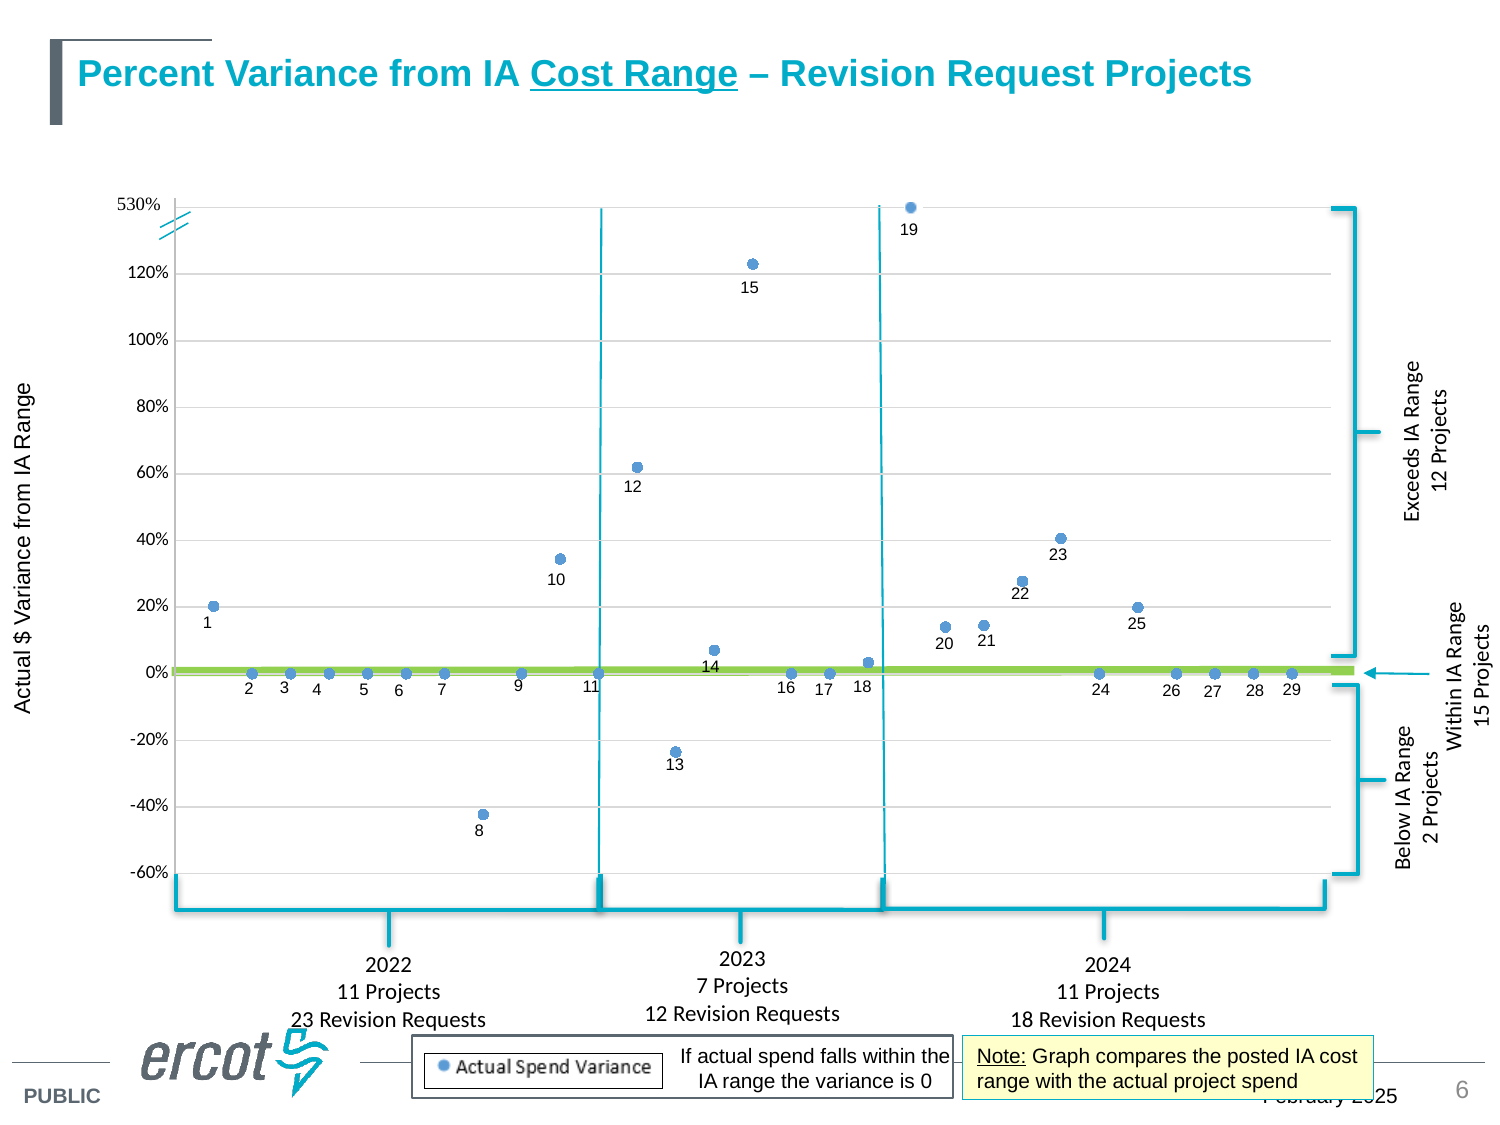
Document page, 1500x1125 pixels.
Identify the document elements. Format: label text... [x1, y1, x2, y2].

text_box [598, 905, 877, 943]
title Percent Variance from IA Cost Range – Revision Request Projects [62, 41, 1309, 116]
text_box Below IA Range 2 Projects [1379, 709, 1450, 887]
text_box Note: Graph compares the posted IA cost range with the actual project spend [962, 1035, 1374, 1100]
text_box 2022 11 Projects 23 Revision Requests [256, 942, 522, 1040]
text_box [409, 1033, 955, 1100]
text_box Actual $ Variance from IA Range [0, 359, 43, 738]
text_box Exceeds IA Range 12 Projects [1388, 321, 1459, 562]
text_box 2023 7 Projects 12 Revision Requests [623, 936, 862, 1034]
chart [101, 108, 1357, 896]
text_box Within IA Range 15 Projects [1431, 585, 1500, 768]
text_box [883, 905, 1325, 939]
text_box [176, 905, 592, 946]
picture [137, 1024, 332, 1100]
text_box If actual spend falls within the IA range the variance is 0 [663, 1035, 967, 1101]
text_box 2024 11 Projects 18 Revision Requests [988, 942, 1228, 1035]
slide_number 6 [1431, 1070, 1494, 1107]
picture [424, 1052, 663, 1089]
